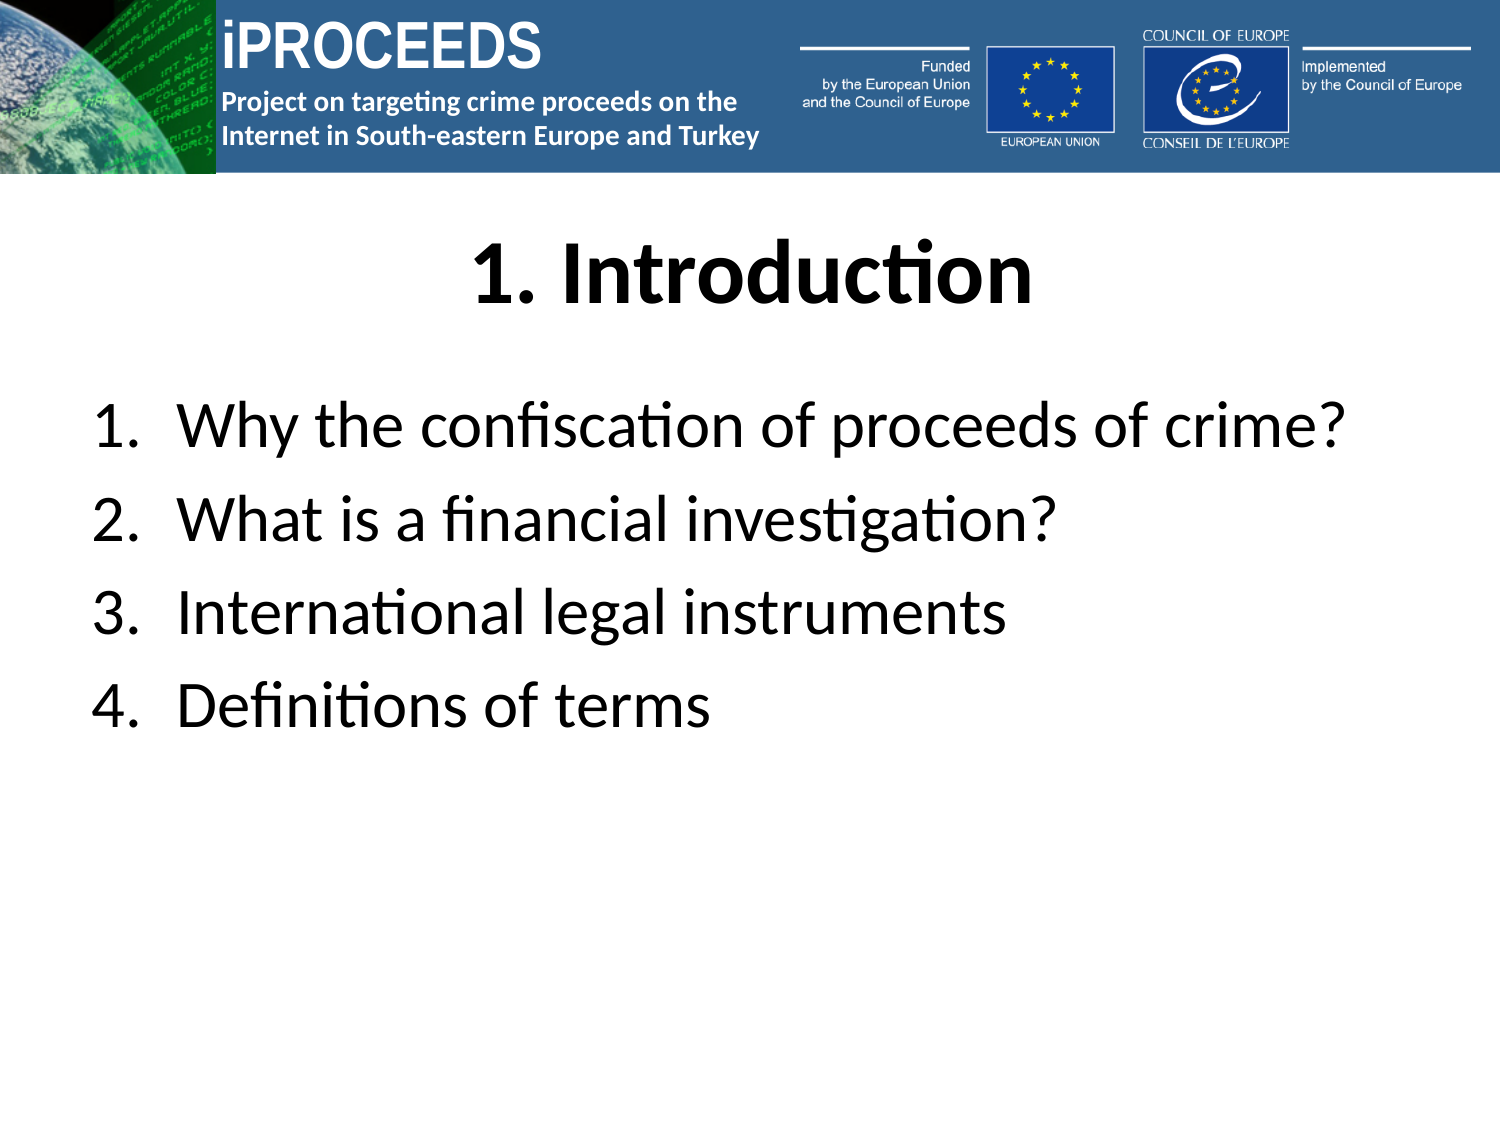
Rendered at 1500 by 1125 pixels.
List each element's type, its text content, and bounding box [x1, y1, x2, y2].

title 1. Introduction [76, 172, 1427, 361]
picture [800, 30, 1471, 148]
picture [0, 0, 216, 174]
list Why the confiscation of proceeds of crime? What is a financial investigation? International legal instruments Definitions of terms [76, 373, 1427, 1017]
